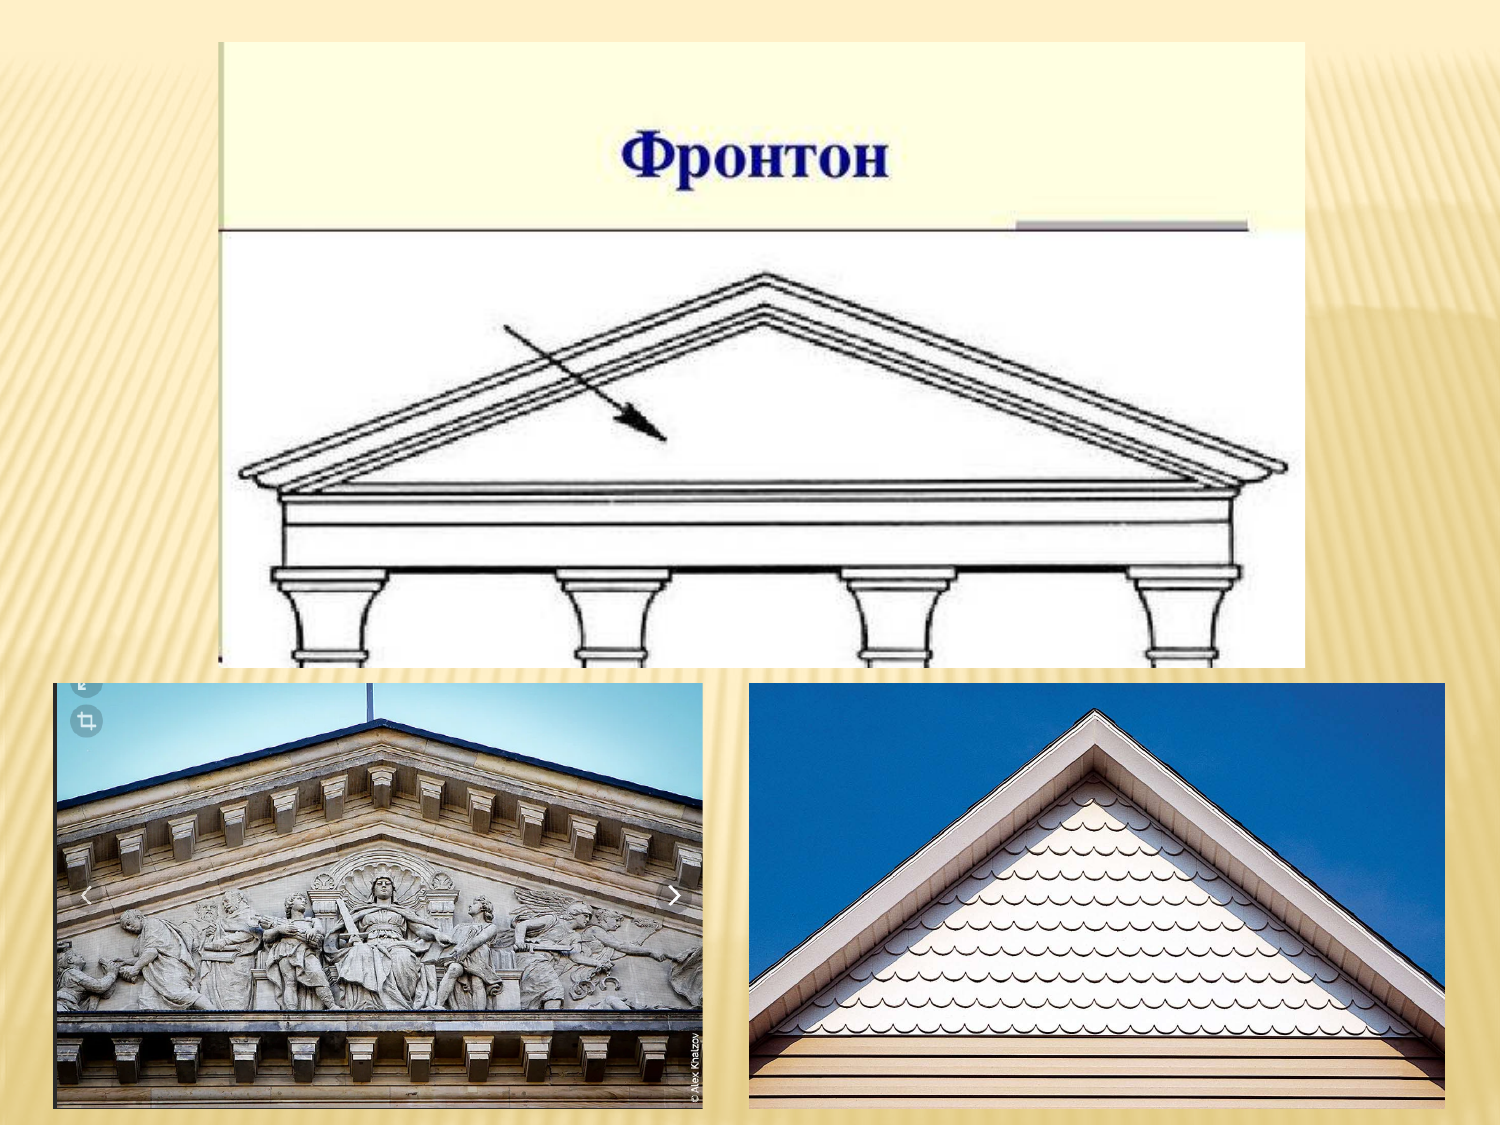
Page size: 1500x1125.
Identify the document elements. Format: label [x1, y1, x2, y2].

picture [218, 42, 1306, 668]
picture [52, 683, 704, 1109]
picture [749, 683, 1446, 1109]
